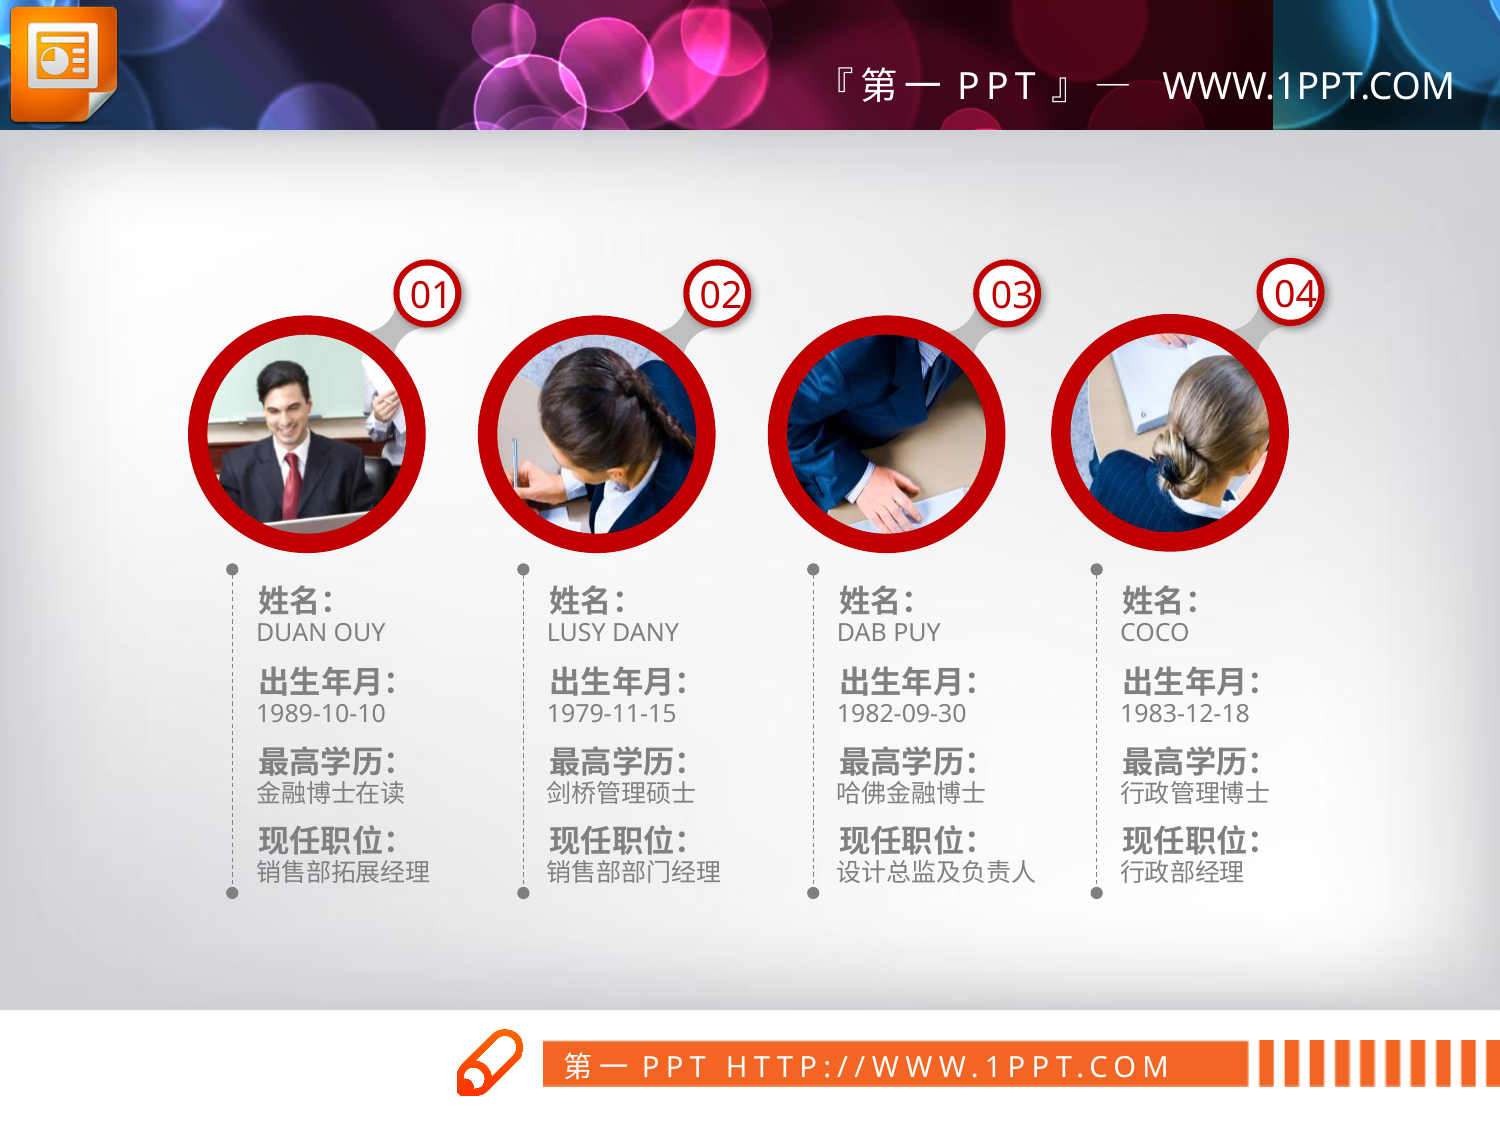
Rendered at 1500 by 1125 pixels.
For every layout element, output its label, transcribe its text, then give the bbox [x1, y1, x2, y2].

text_box 现任职位： [534, 813, 732, 849]
text_box 姓名： [534, 574, 683, 609]
text_box 出生年月： [824, 654, 1015, 690]
picture [543, 1040, 1500, 1087]
text_box DAB PUY [822, 609, 1035, 645]
text_box [1070, 333, 1270, 533]
text_box 现任职位： [824, 813, 1004, 849]
text_box [207, 334, 407, 534]
text_box 哈佛金融博士 [822, 770, 1035, 805]
text_box [477, 315, 716, 554]
text_box [787, 334, 986, 534]
text_box 销售部部门经理 [532, 849, 745, 884]
text_box 剑桥管理硕士 [532, 770, 745, 805]
text_box 金融博士在读 [241, 770, 454, 805]
text_box [767, 315, 1006, 554]
text_box [1051, 313, 1289, 552]
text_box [663, 259, 752, 355]
text_box [188, 315, 426, 554]
text_box 姓名： [243, 574, 392, 609]
text_box 04 [1329, 262, 1334, 320]
text_box 最高学历： [243, 734, 433, 770]
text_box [953, 259, 1042, 355]
text_box LUSY DANY [532, 609, 745, 645]
text_box 最高学历： [534, 734, 729, 770]
text_box 销售部拓展经理 [241, 849, 454, 884]
text_box 1982-09-30 [822, 690, 1035, 726]
text_box 出生年月： [1107, 654, 1299, 690]
text_box [497, 334, 697, 534]
text_box 出生年月： [534, 654, 732, 690]
text_box 1979-11-15 [532, 690, 745, 726]
text_box 03 [1046, 264, 1050, 322]
text_box 姓名： [1107, 574, 1256, 609]
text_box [1236, 257, 1325, 354]
text_box 最高学历： [824, 734, 1019, 770]
picture [0, 0, 1500, 1012]
text_box 1989-10-10 [241, 690, 454, 726]
text_box 现任职位： [1107, 813, 1299, 849]
text_box 行政部经理 [1105, 849, 1318, 884]
text_box 现任职位： [243, 813, 433, 849]
text_box DUAN OUY [241, 609, 454, 645]
text_box 姓名： [824, 574, 973, 609]
text_box 出生年月： [243, 654, 436, 690]
text_box COCO [1105, 609, 1318, 645]
text_box 最高学历： [1107, 734, 1299, 770]
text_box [373, 259, 462, 355]
text_box 设计总监及负责人 [822, 849, 1053, 884]
text_box 1983-12-18 [1105, 690, 1318, 726]
text_box 行政管理博士 [1105, 770, 1318, 805]
